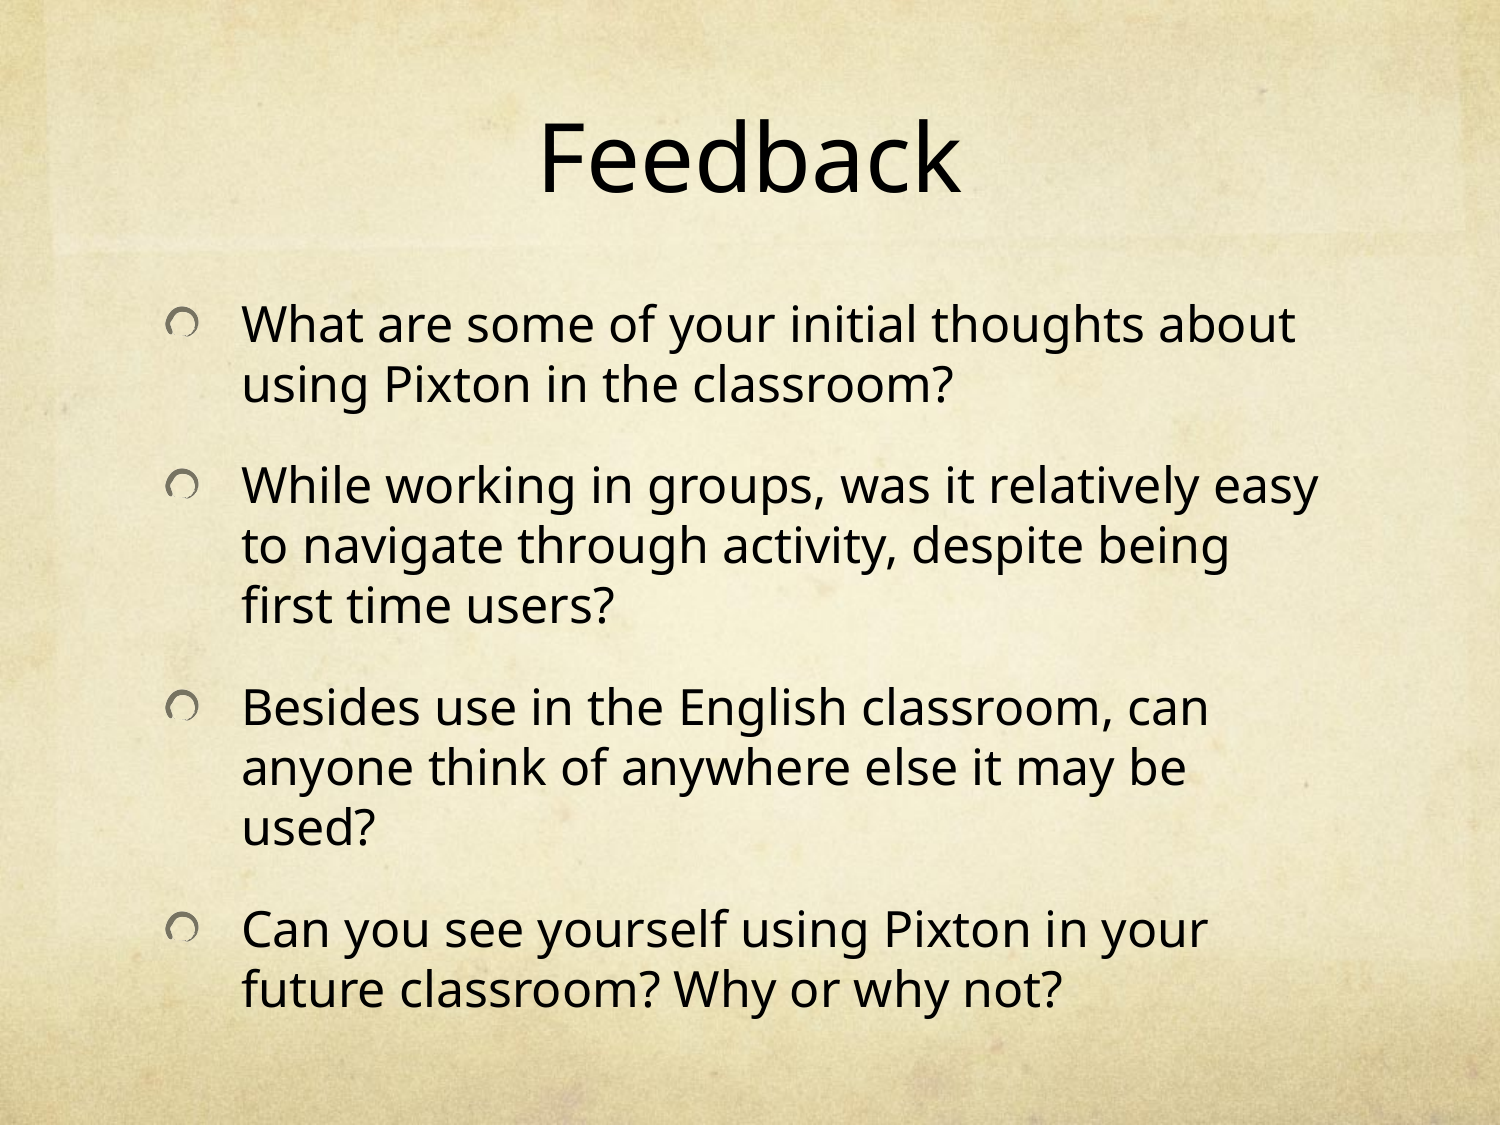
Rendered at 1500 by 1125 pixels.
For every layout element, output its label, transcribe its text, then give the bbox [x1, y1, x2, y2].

picture [0, 0, 1500, 1125]
title Feedback [150, 82, 1350, 225]
list What are some of your initial thoughts about using Pixton in the classroom? While working in groups, was it relatively easy to navigate through activity, despite being first time users? Besides use in the English classroom, can anyone think of anywhere else it may be used? Can you see yourself using Pixton in your future classroom? Why or why not? [150, 284, 1350, 950]
